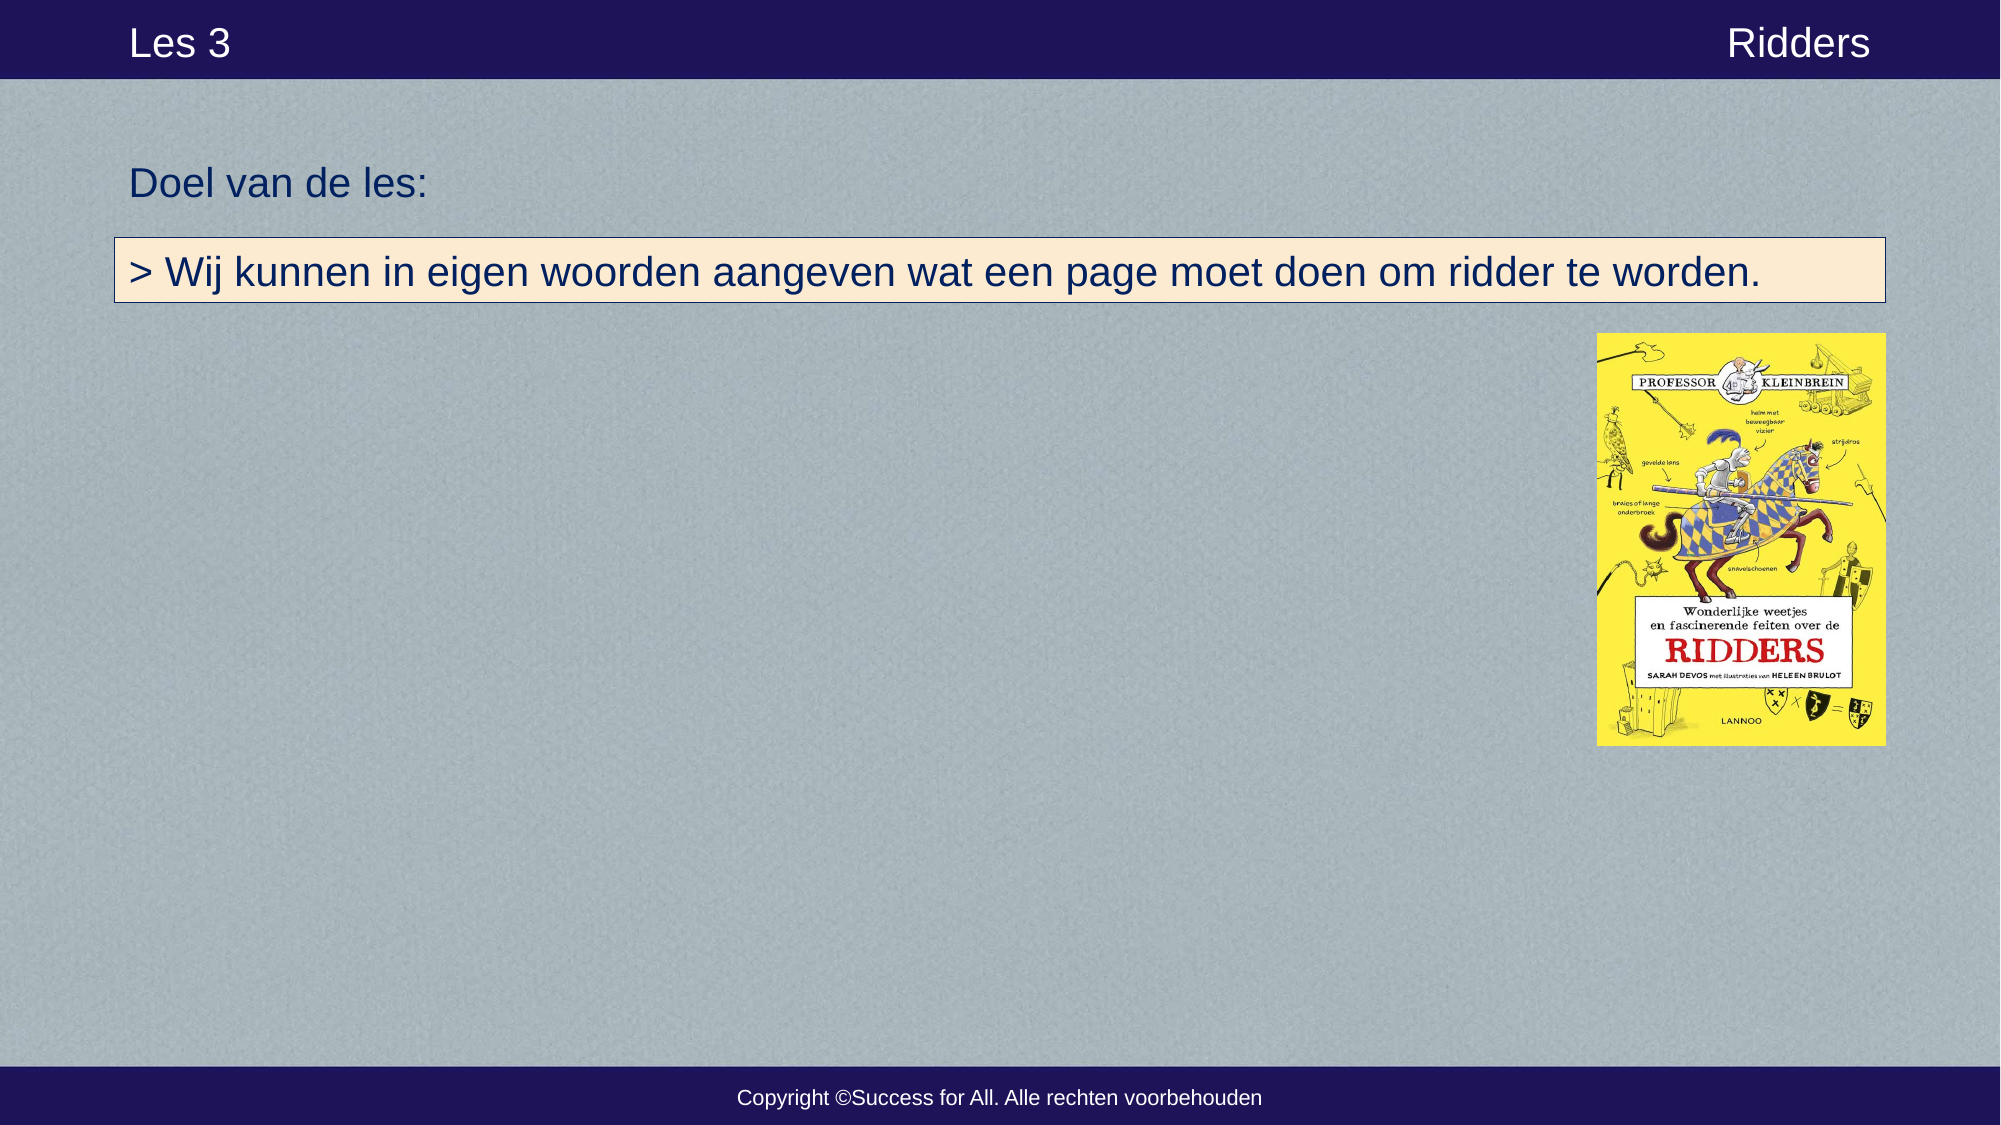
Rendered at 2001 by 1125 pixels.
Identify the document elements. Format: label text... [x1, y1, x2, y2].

text_box Doel van de les: [113, 148, 1635, 214]
text_box Copyright ©Success for All. Alle rechten voorbehouden [0, 1076, 2000, 1125]
picture [0, 0, 2001, 1125]
text_box Les 3 [114, 8, 354, 73]
text_box Ridders [999, 8, 1886, 73]
text_box > Wij kunnen in eigen woorden aangeven wat een page moet doen om ridder te worden. [114, 237, 1886, 303]
